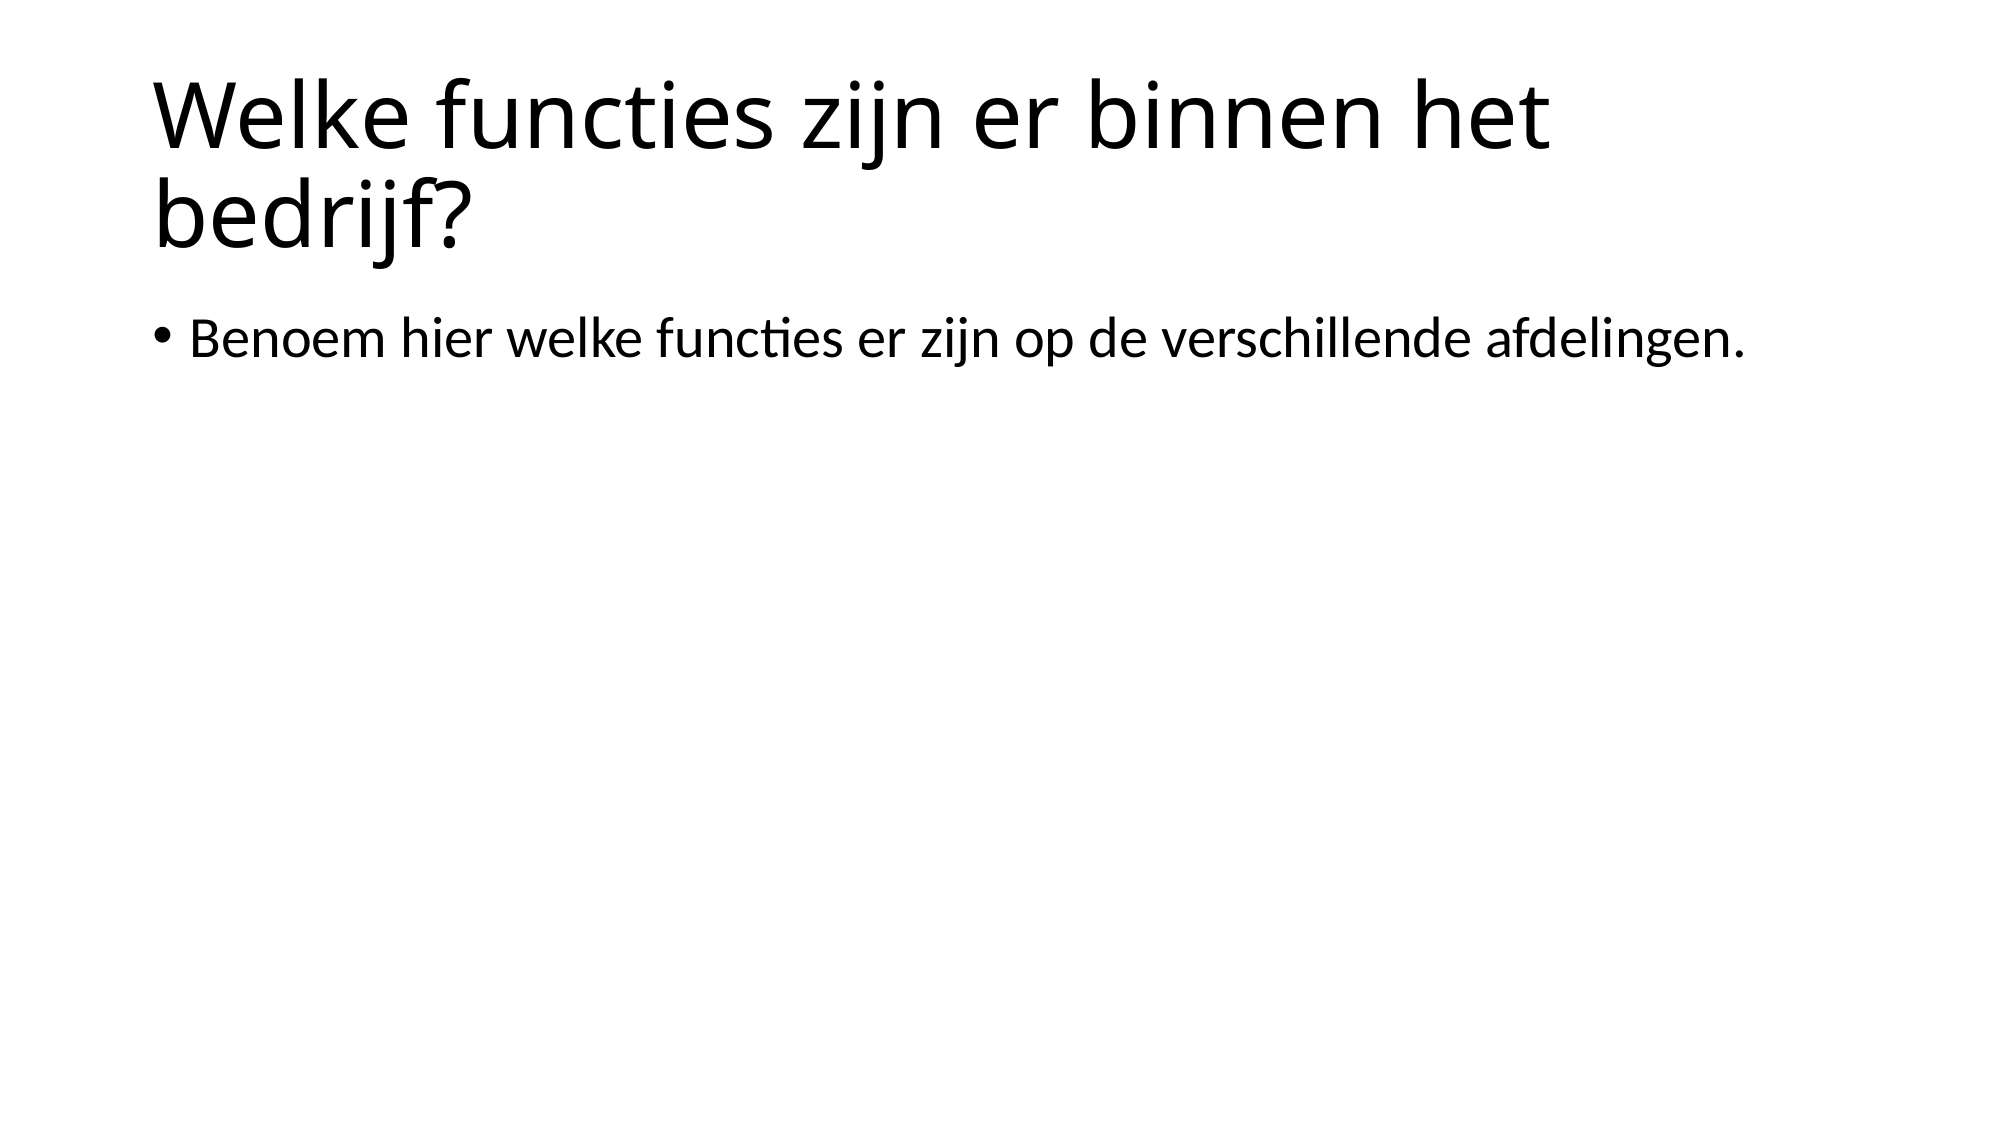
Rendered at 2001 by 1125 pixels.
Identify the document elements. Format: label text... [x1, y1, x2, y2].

title Welke functies zijn er binnen het bedrijf? [137, 59, 1863, 278]
list Benoem hier welke functies er zijn op de verschillende afdelingen. [137, 299, 1863, 1014]
